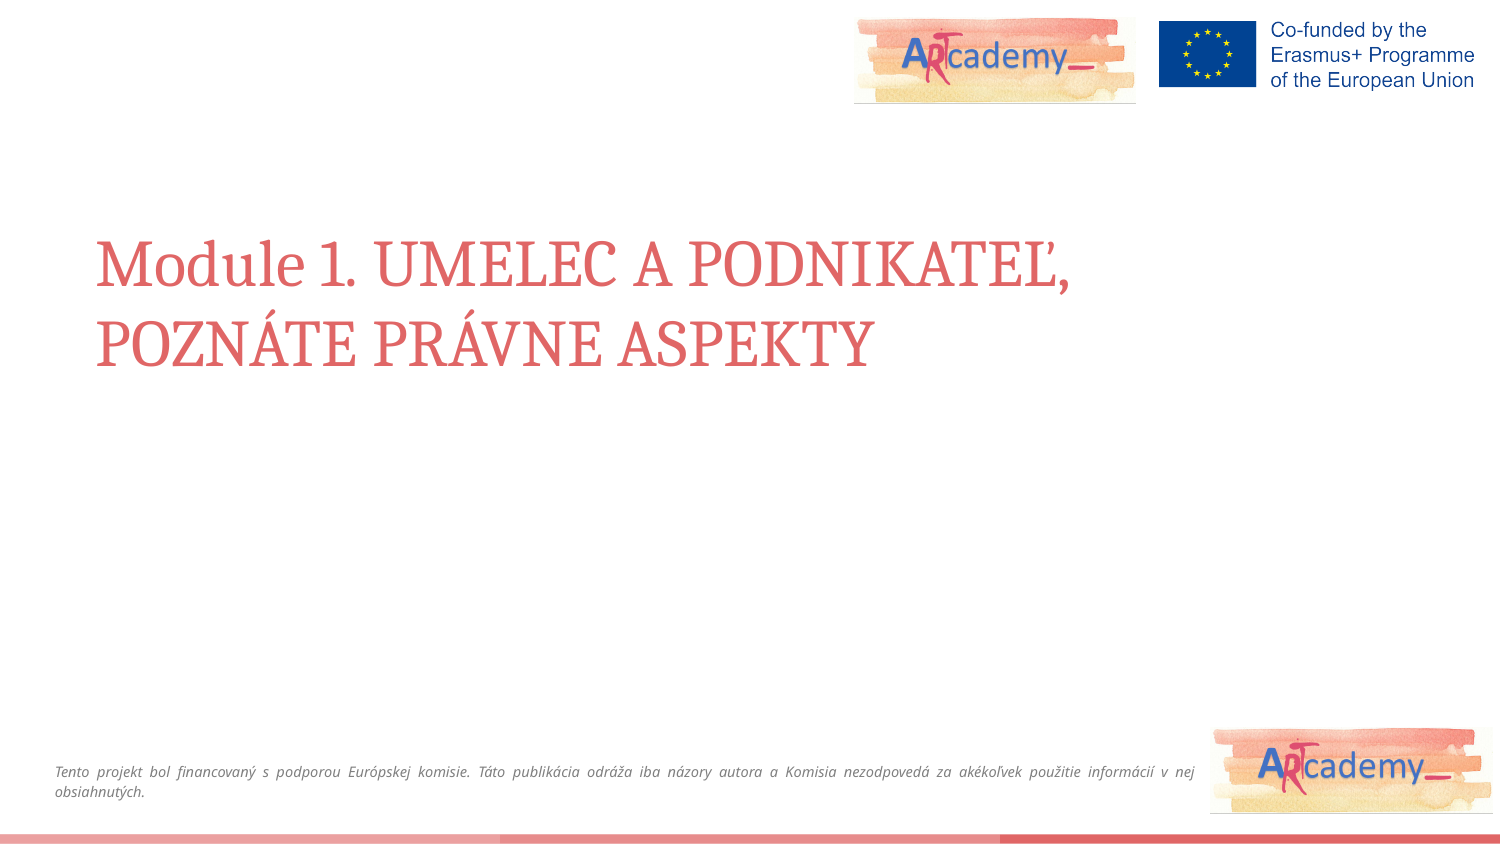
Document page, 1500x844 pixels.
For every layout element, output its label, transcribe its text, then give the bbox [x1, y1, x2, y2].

picture [1210, 709, 1493, 844]
text_box Tento projekt bol financovaný s podporou Európskej komisie. Táto publikácia odráža iba názory autora a Komisia nezodpovedá za akékoľvek použitie informácií v nej obsiahnutých. [39, 754, 1205, 799]
picture [1158, 21, 1474, 91]
picture [854, 0, 1137, 134]
title Module 1. UMELEC A PODNIKATEĽ, POZNÁTE PRÁVNE ASPEKTY [80, 204, 1269, 465]
